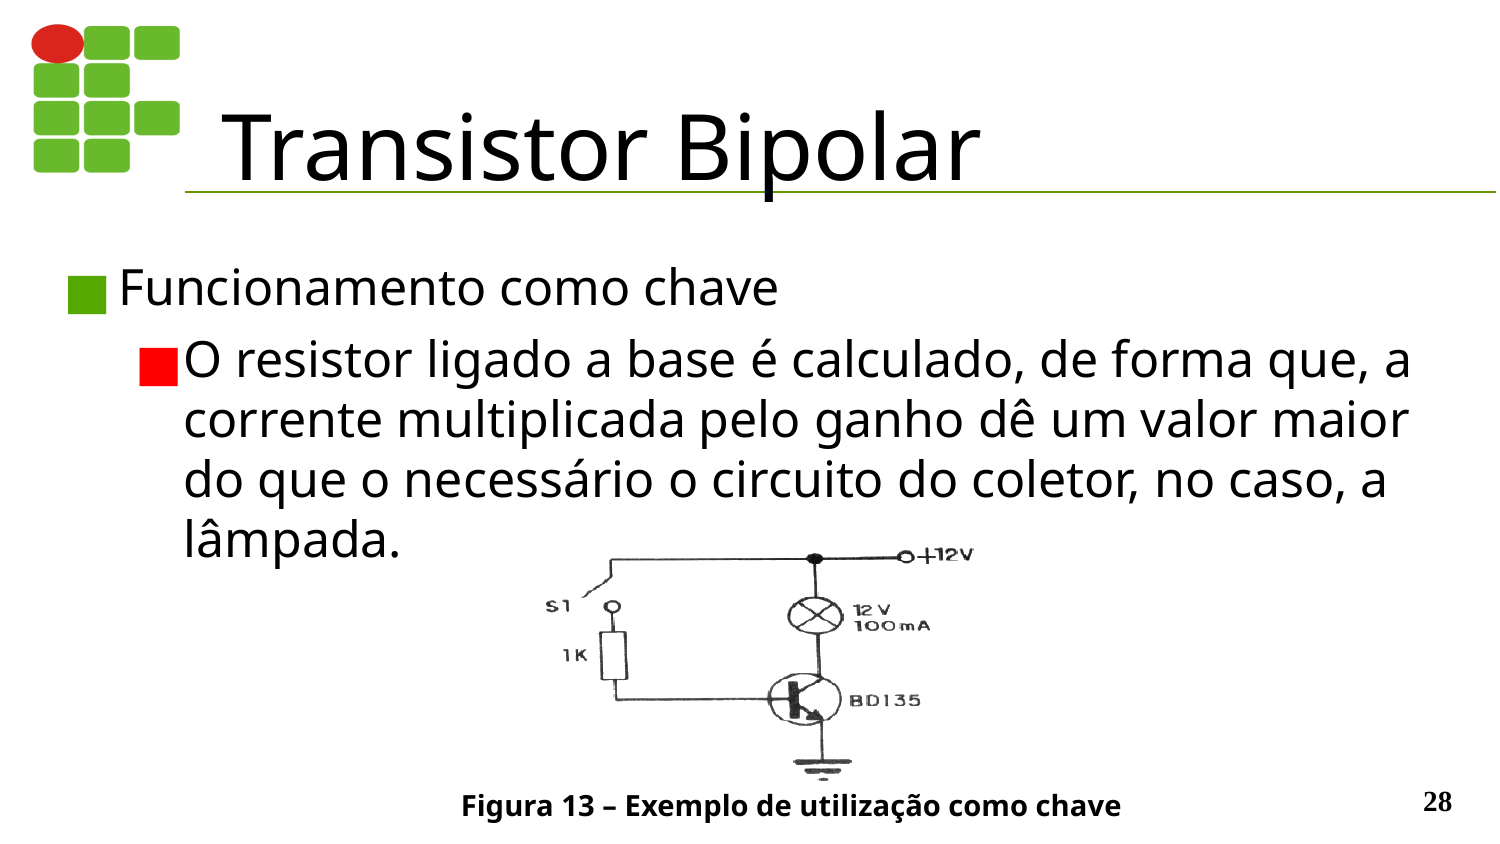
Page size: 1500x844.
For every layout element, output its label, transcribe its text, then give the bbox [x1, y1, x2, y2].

picture [525, 536, 999, 792]
list Funcionamento como chave O resistor ligado a base é calculado, de forma que, a corrente multiplicada pelo ganho dê um valor maior do que o necessário o circuito do coletor, no caso, a lâmpada. Figura 13 – Exemplo de utilização como chave [46, 248, 1469, 774]
picture [29, 23, 182, 174]
title Transistor Bipolar [206, 26, 1468, 207]
text_box ‹#› [1155, 774, 1468, 825]
